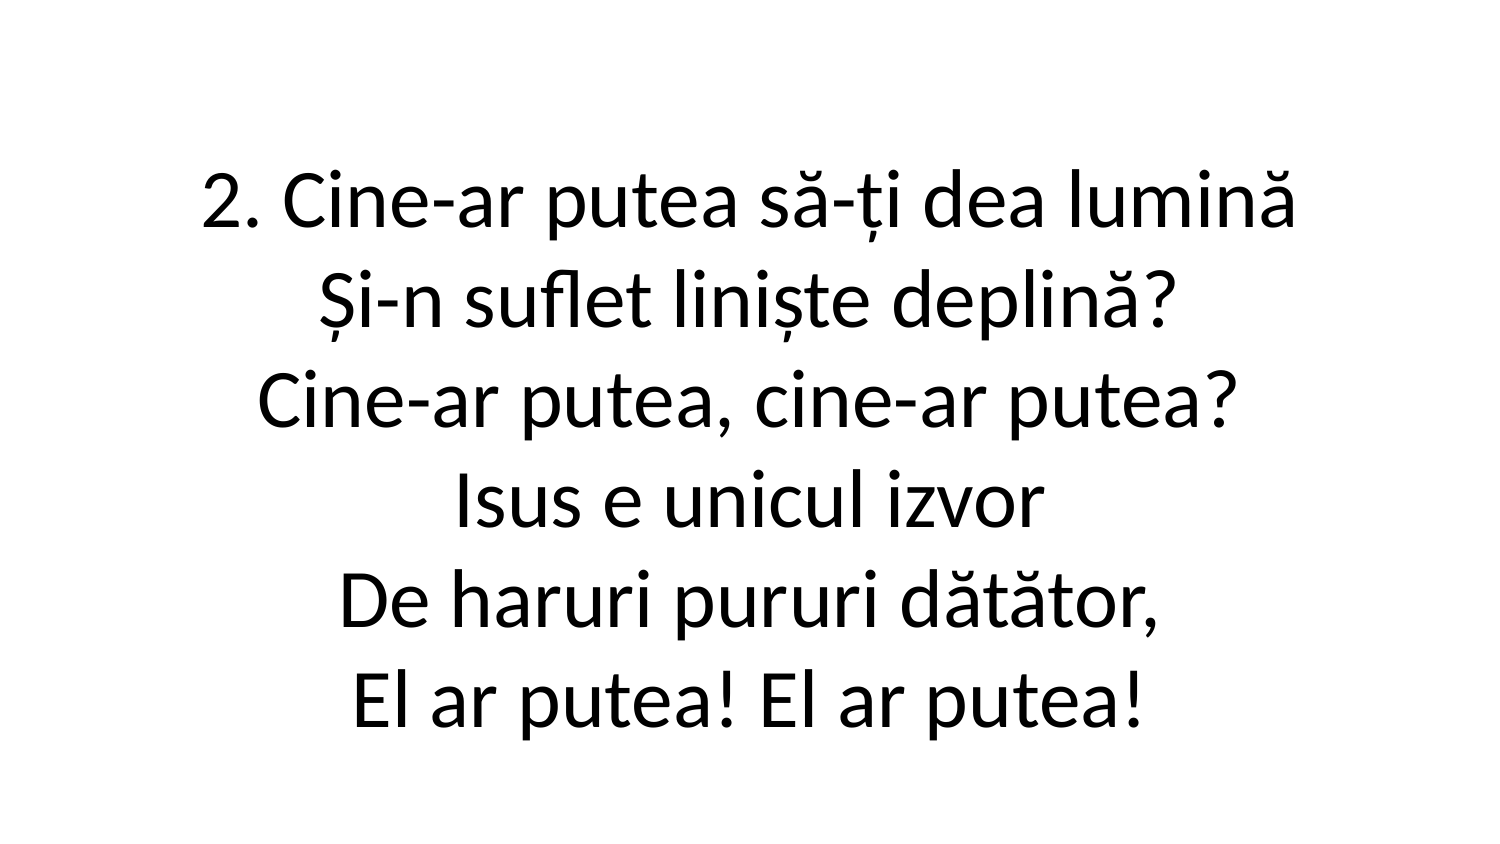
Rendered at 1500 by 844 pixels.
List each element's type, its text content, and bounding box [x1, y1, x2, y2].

text_box 2. Cine-ar putea să-ți dea lumină Și-n suflet liniște deplină? Cine-ar putea, cine-ar putea? Isus e unicul izvor De haruri pururi dătător, El ar putea! El ar putea! [185, 92, 1315, 752]
